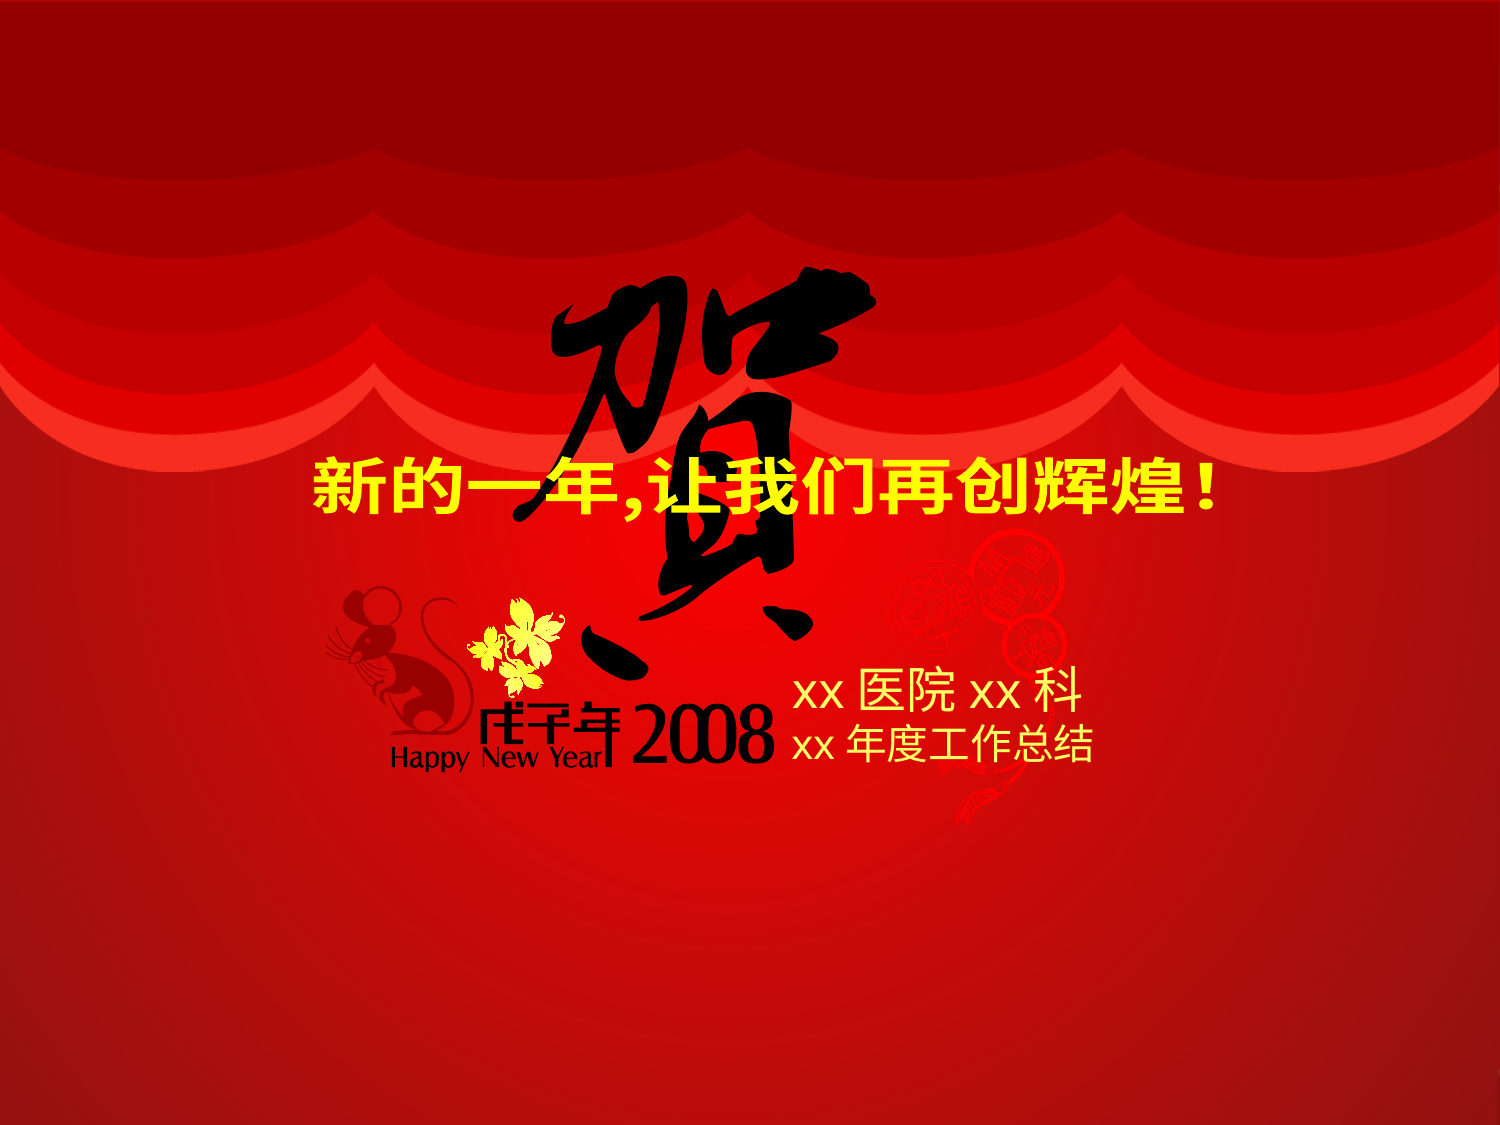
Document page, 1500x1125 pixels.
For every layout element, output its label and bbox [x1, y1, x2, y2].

text_box [324, 517, 1105, 817]
picture [0, 0, 1500, 1125]
text_box [513, 266, 878, 516]
